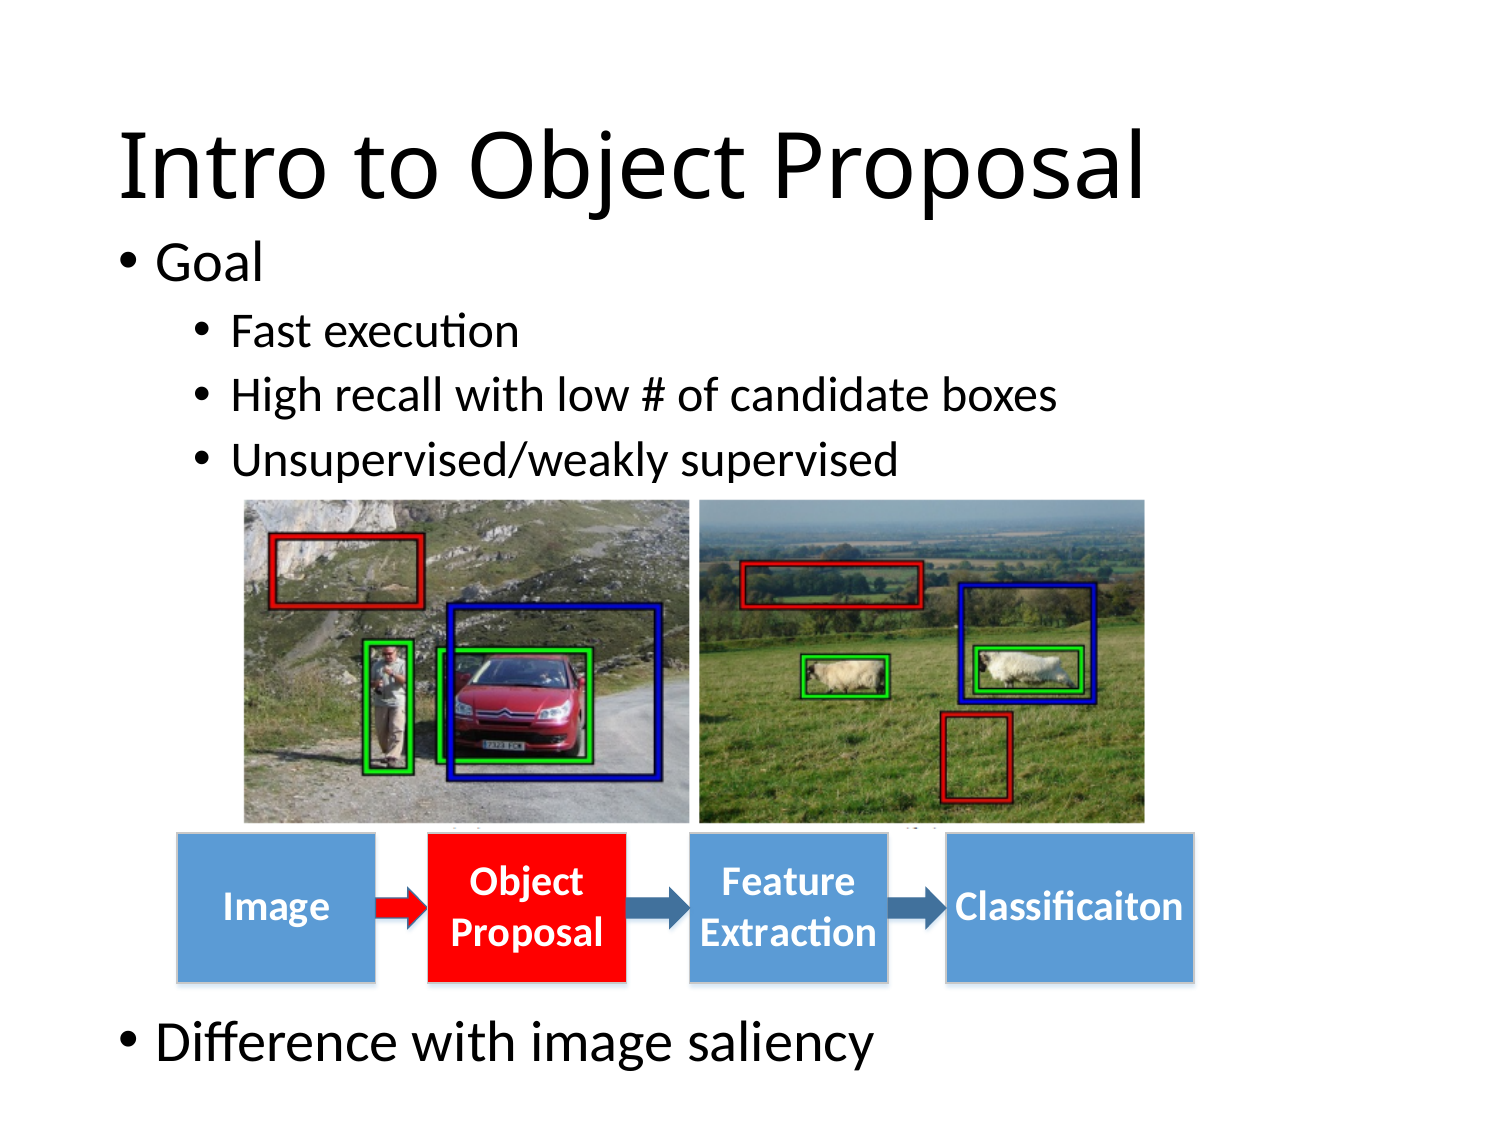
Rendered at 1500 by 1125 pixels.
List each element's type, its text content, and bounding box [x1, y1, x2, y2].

picture [169, 483, 1206, 993]
title Intro to Object Proposal [103, 59, 1397, 223]
list Goal Fast execution High recall with low # of candidate boxes Unsupervised/weakly supervised Difference with image saliency [103, 223, 1397, 1102]
